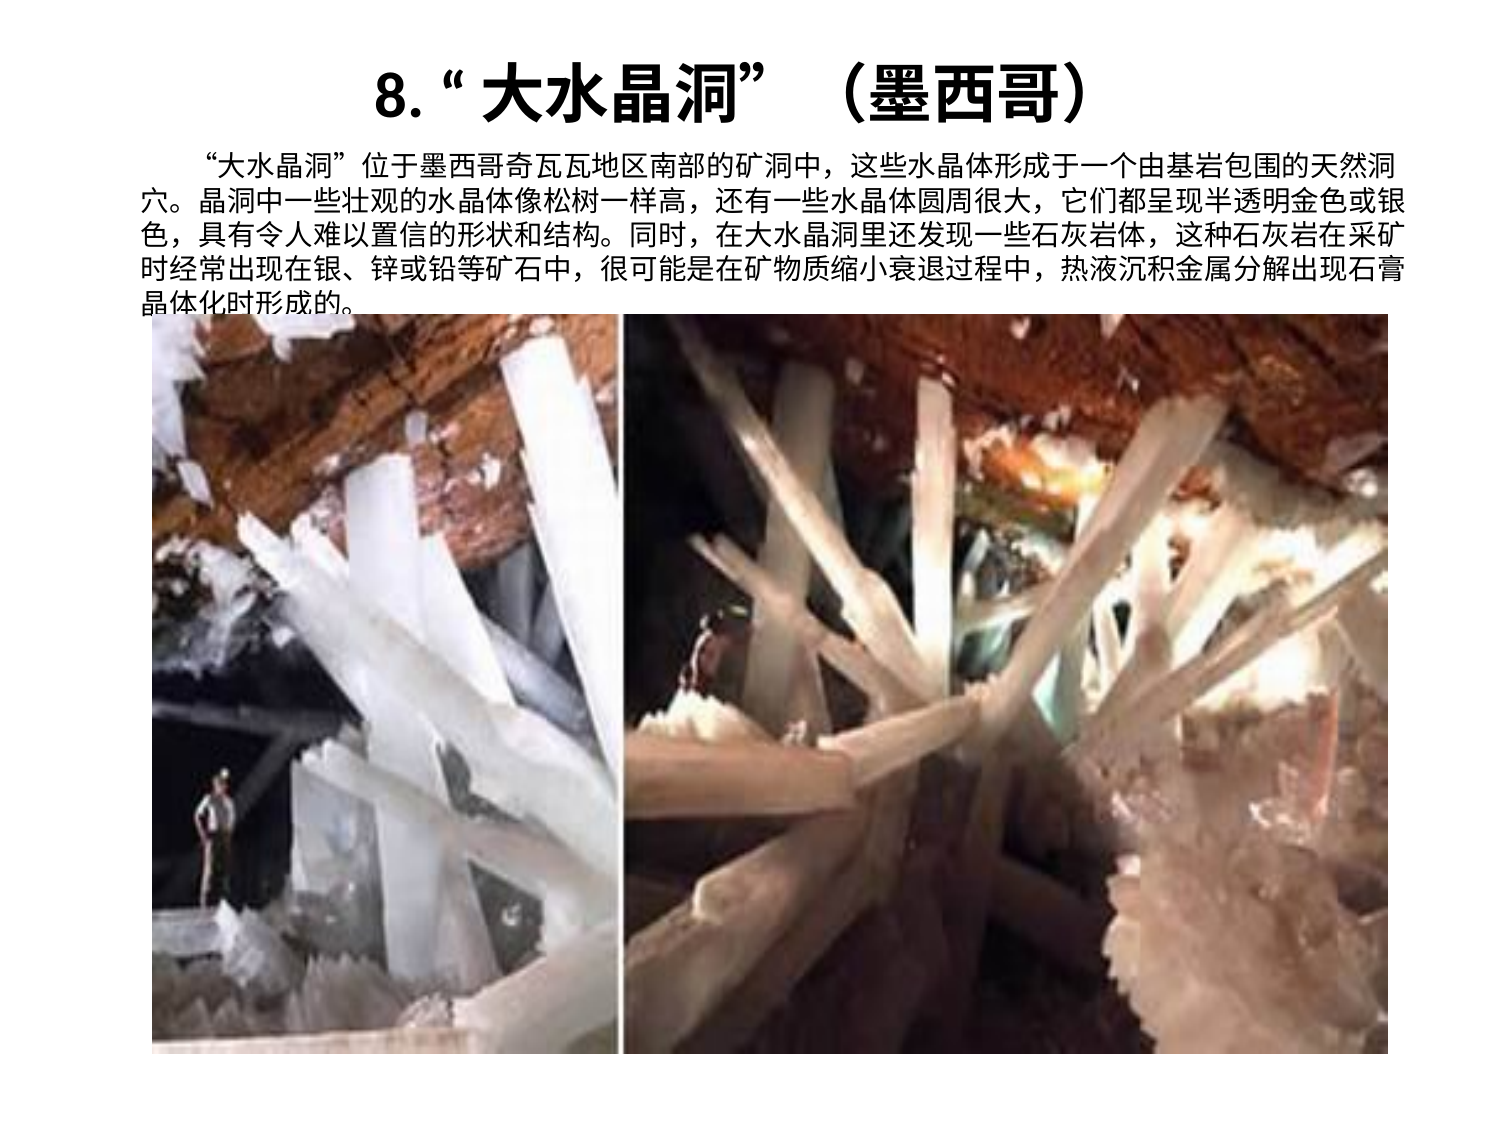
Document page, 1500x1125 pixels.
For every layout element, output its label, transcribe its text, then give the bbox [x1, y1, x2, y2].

list “大水晶洞”位于墨西哥奇瓦瓦地区南部的矿洞中，这些水晶体形成于一个由基岩包围的天然洞穴。晶洞中一些壮观的水晶体像松树一样高，还有一些水晶体圆周很大，它们都呈现半透明金色或银色，具有令人难以置信的形状和结构。同时，在大水晶洞里还发现一些石灰岩体，这种石灰岩在采矿时经常出现在银、锌或铅等矿石中，很可能是在矿物质缩小衰退过程中，热液沉积金属分解出现石膏晶体化时形成的。 [75, 140, 1425, 329]
title 8. “大水晶洞”（墨西哥） [75, 45, 1425, 140]
picture [152, 314, 1389, 1055]
